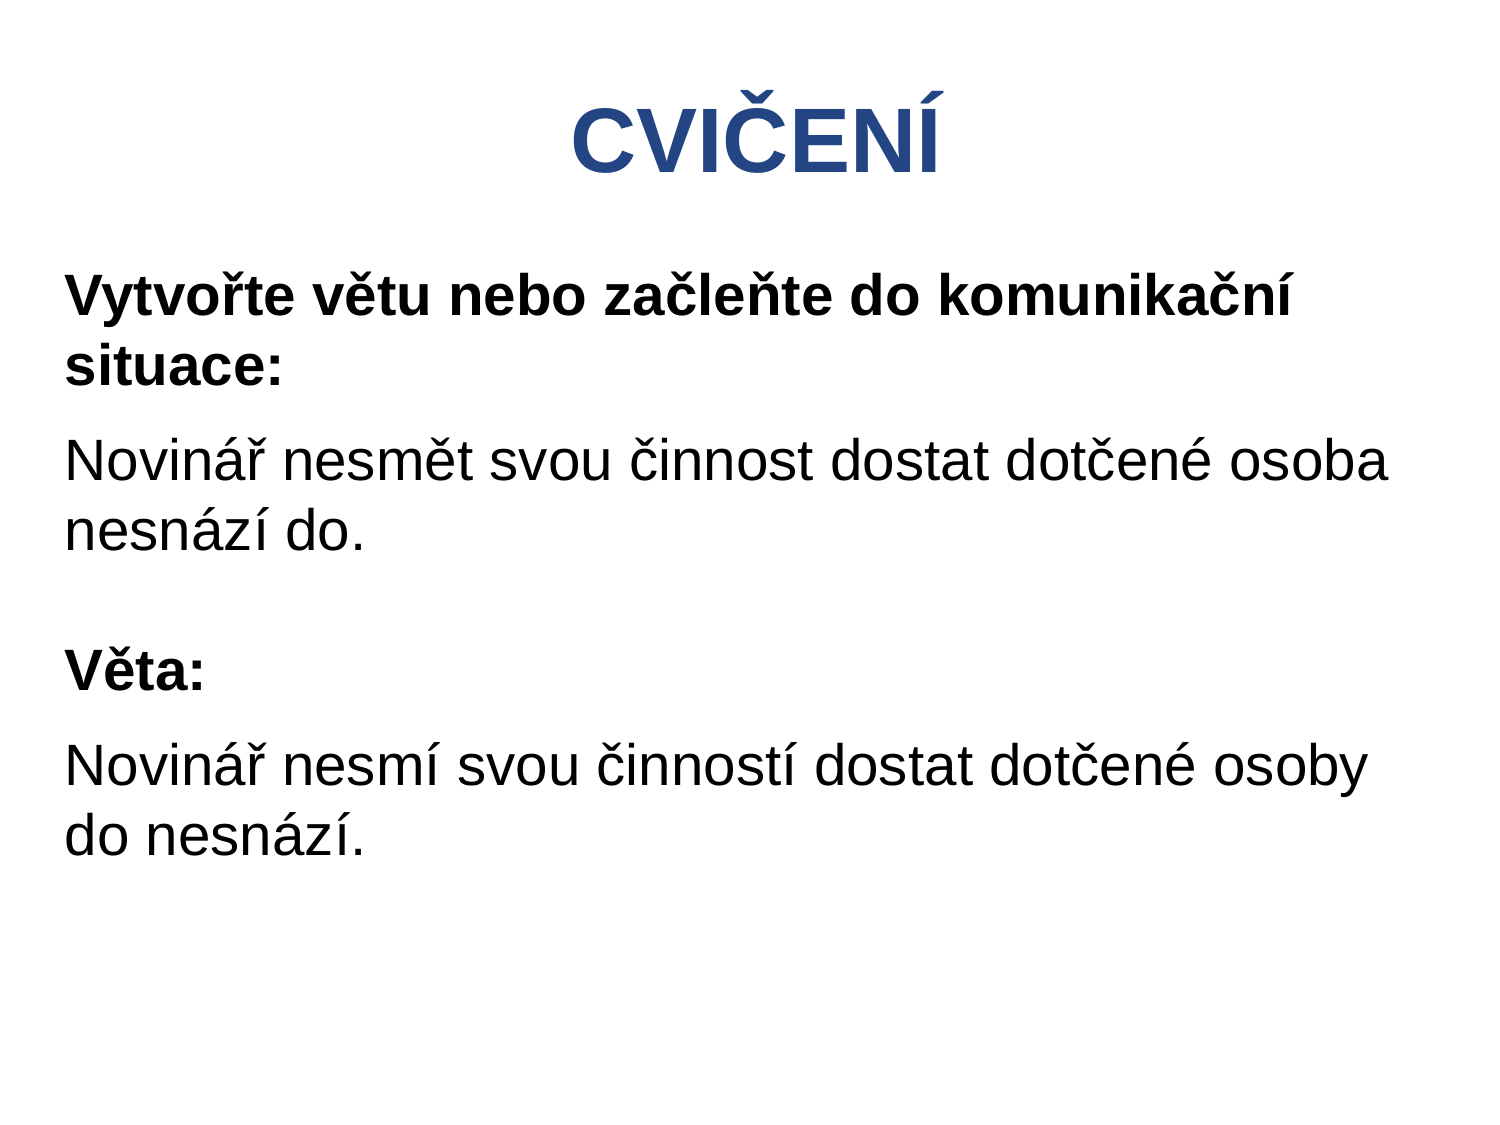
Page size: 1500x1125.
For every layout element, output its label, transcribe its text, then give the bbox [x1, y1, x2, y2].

text_box Věta: Novinář nesmí svou činností dostat dotčené osoby do nesnází. [49, 624, 1463, 875]
text_box CVIČENÍ [49, 62, 1463, 199]
text_box Vytvořte větu nebo začleňte do komunikační situace: Novinář nesmět svou činnost dostat dotčené osoba nesnází do. [49, 249, 1463, 570]
